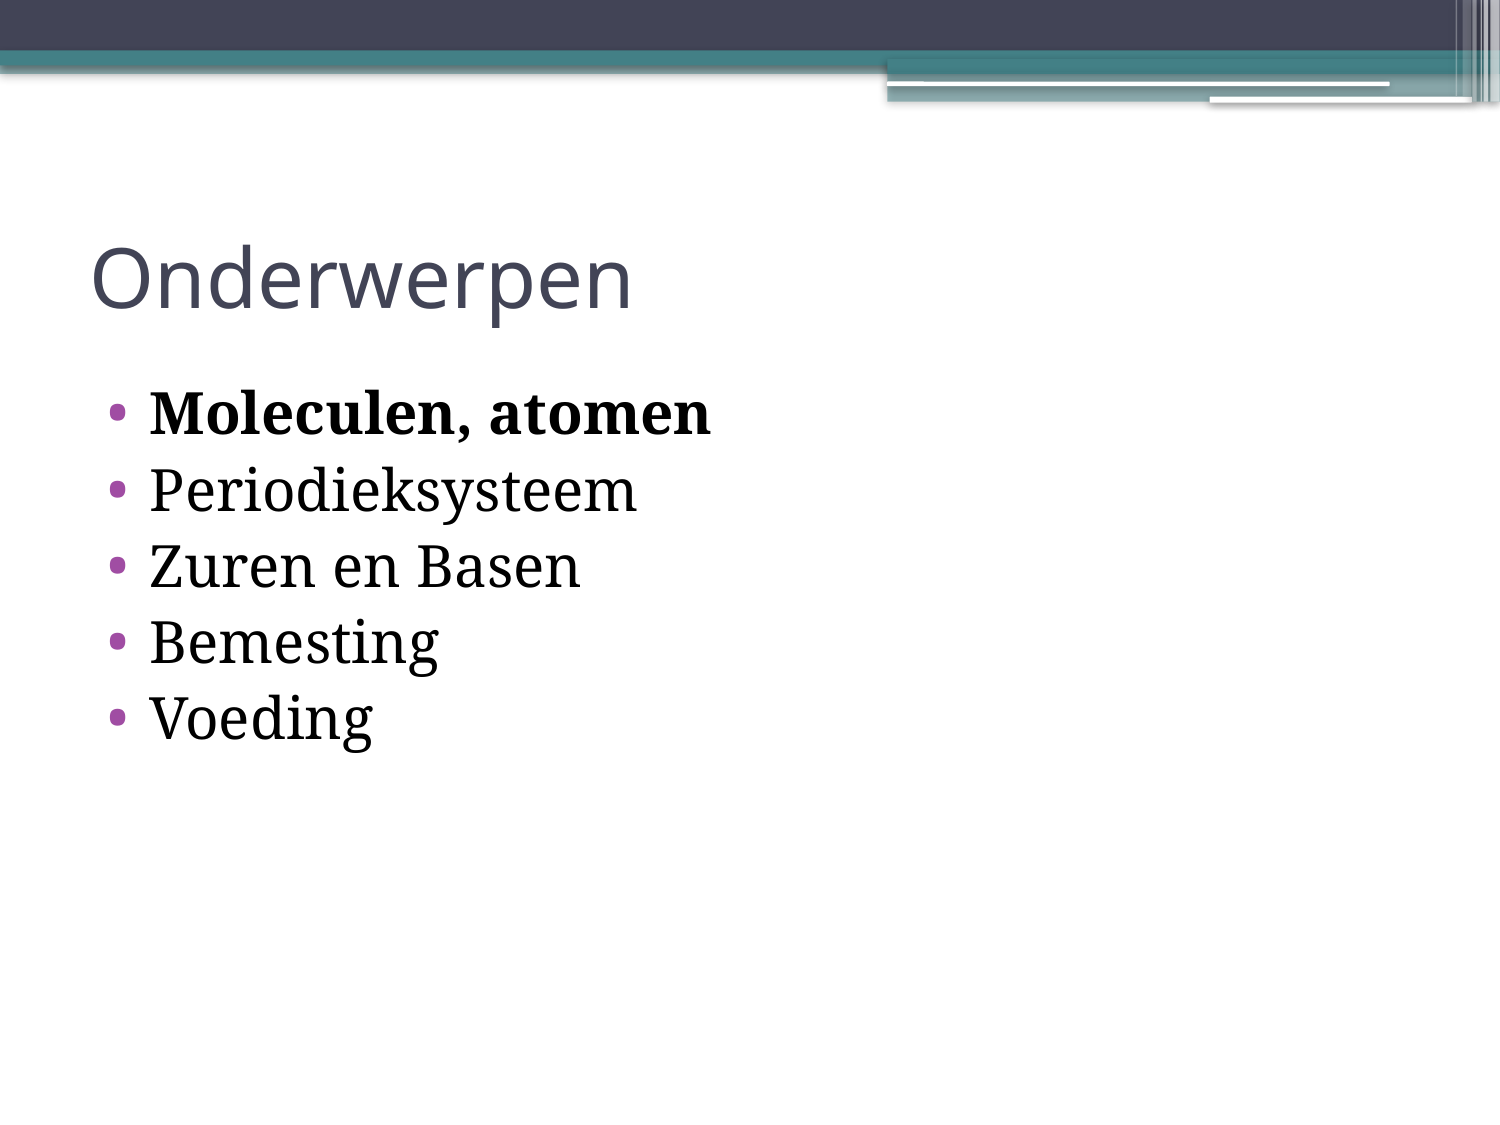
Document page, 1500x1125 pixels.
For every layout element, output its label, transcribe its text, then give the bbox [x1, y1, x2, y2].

title Onderwerpen [75, 187, 1425, 363]
list Moleculen, atomen Periodieksysteem Zuren en Basen Bemesting Voeding [75, 368, 1425, 1079]
